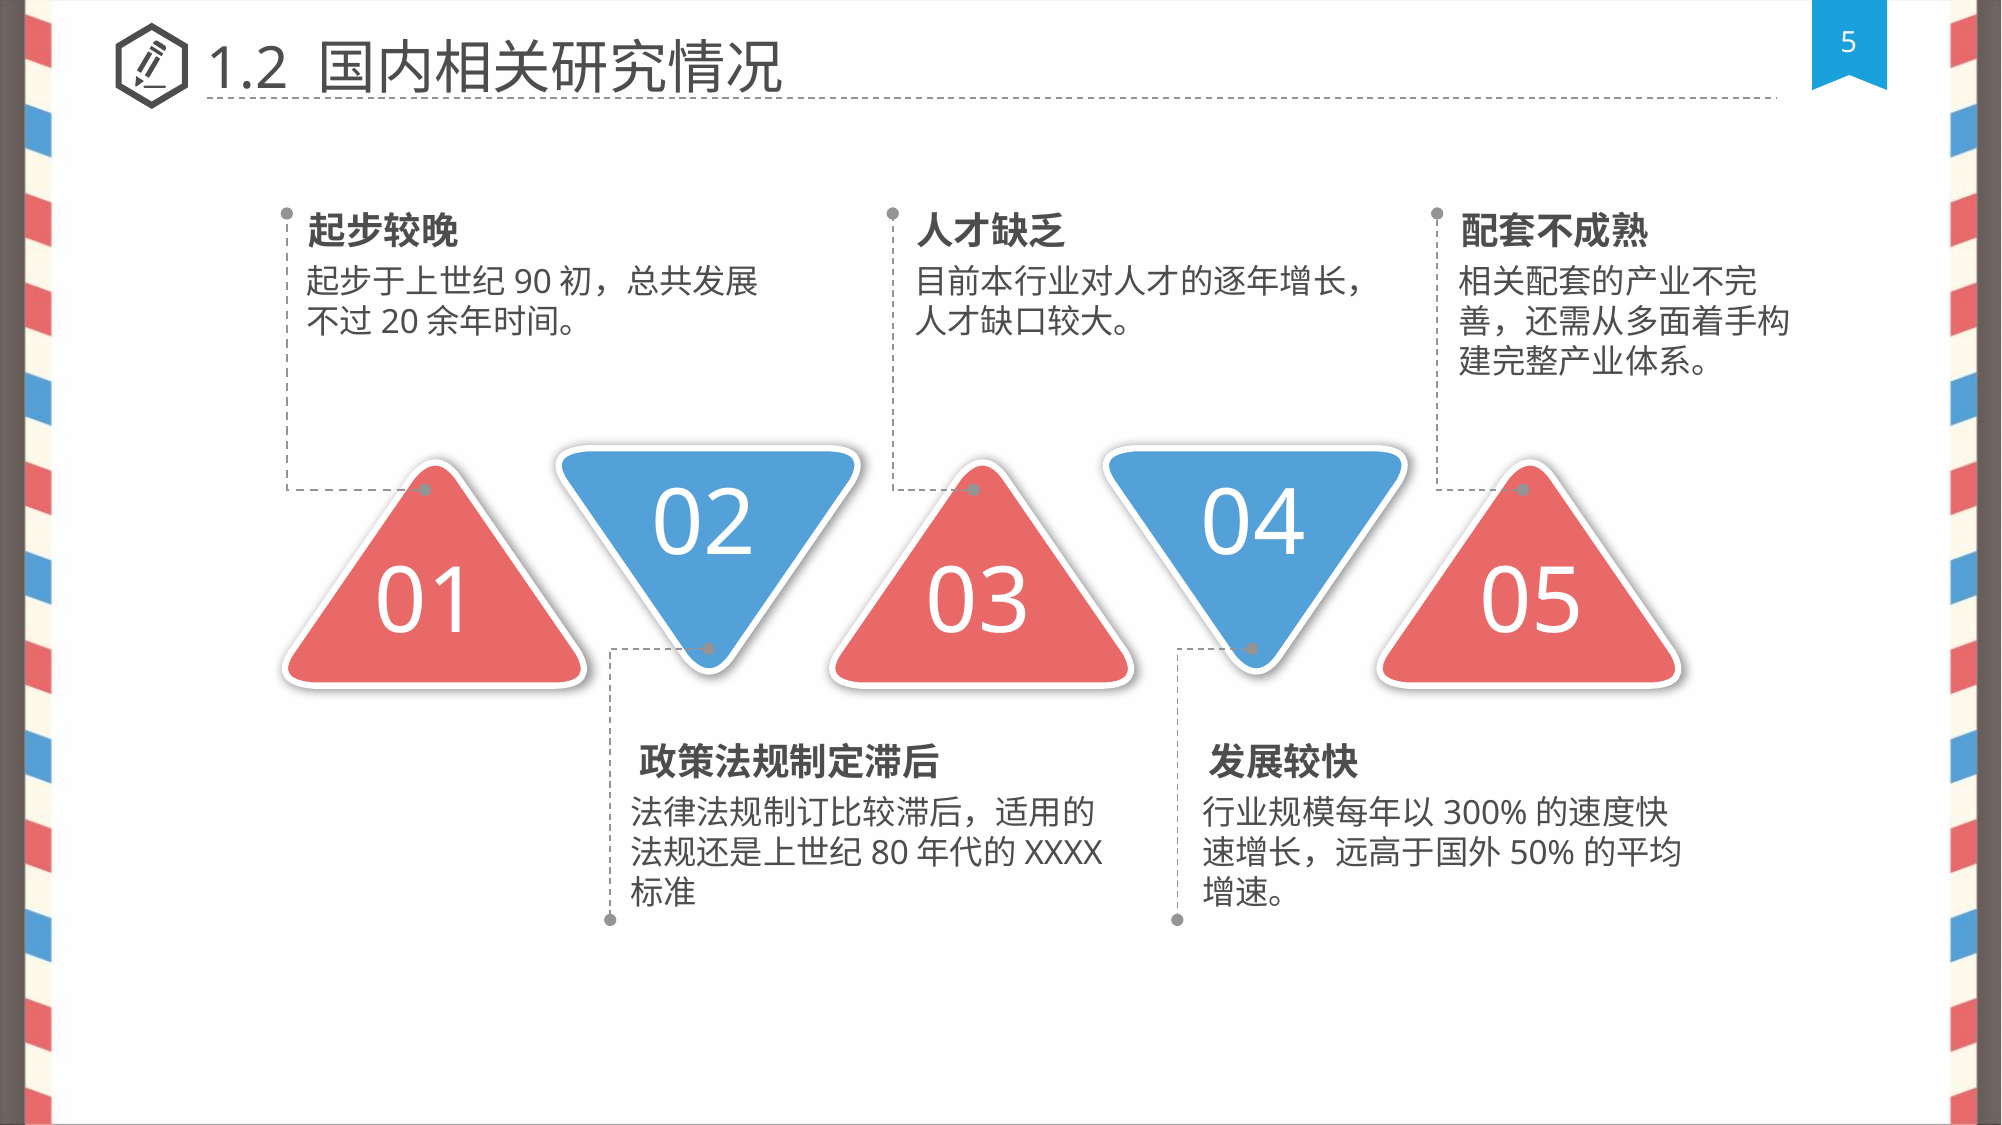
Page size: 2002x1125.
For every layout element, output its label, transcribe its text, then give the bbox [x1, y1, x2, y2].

text_box [1379, 538, 1679, 686]
text_box 1.2 国内相关研究情况 [206, 29, 806, 97]
text_box 法律法规制订比较滞后，适用的法规还是上世纪80年代的XXXX标准 [615, 783, 1131, 919]
picture [0, 0, 2002, 1125]
text_box 相关配套的产业不完善，还需从多面着手构建完整产业体系。 [1444, 252, 1822, 388]
text_box [284, 462, 584, 686]
text_box 政策法规制定滞后 [625, 730, 956, 791]
text_box 配套不成熟 [1446, 199, 1664, 260]
text_box [886, 207, 980, 496]
text_box 起步较晚 [293, 199, 474, 260]
text_box [1430, 207, 1530, 496]
text_box [1105, 448, 1405, 672]
text_box [280, 207, 432, 496]
text_box 05 [1464, 533, 1599, 658]
text_box [1171, 642, 1259, 927]
text_box [920, 462, 1044, 533]
text_box 人才缺乏 [901, 199, 1082, 260]
text_box [558, 448, 858, 672]
text_box 发展较快 [1194, 730, 1374, 791]
text_box [604, 642, 715, 927]
text_box 目前本行业对人才的逐年增长，人才缺口较大。 [899, 252, 1415, 348]
text_box [1467, 462, 1591, 533]
text_box [832, 536, 1131, 686]
text_box 04 [1186, 456, 1321, 581]
text_box 03 [910, 533, 1046, 658]
text_box 行业规模每年以300%的速度快速增长，远高于国外50%的平均增速。 [1187, 783, 1704, 919]
text_box 02 [636, 456, 772, 581]
text_box 起步于上世纪90初，总共发展不过20余年时间。 [291, 252, 808, 348]
text_box [115, 22, 188, 109]
text_box 01 [359, 533, 495, 658]
